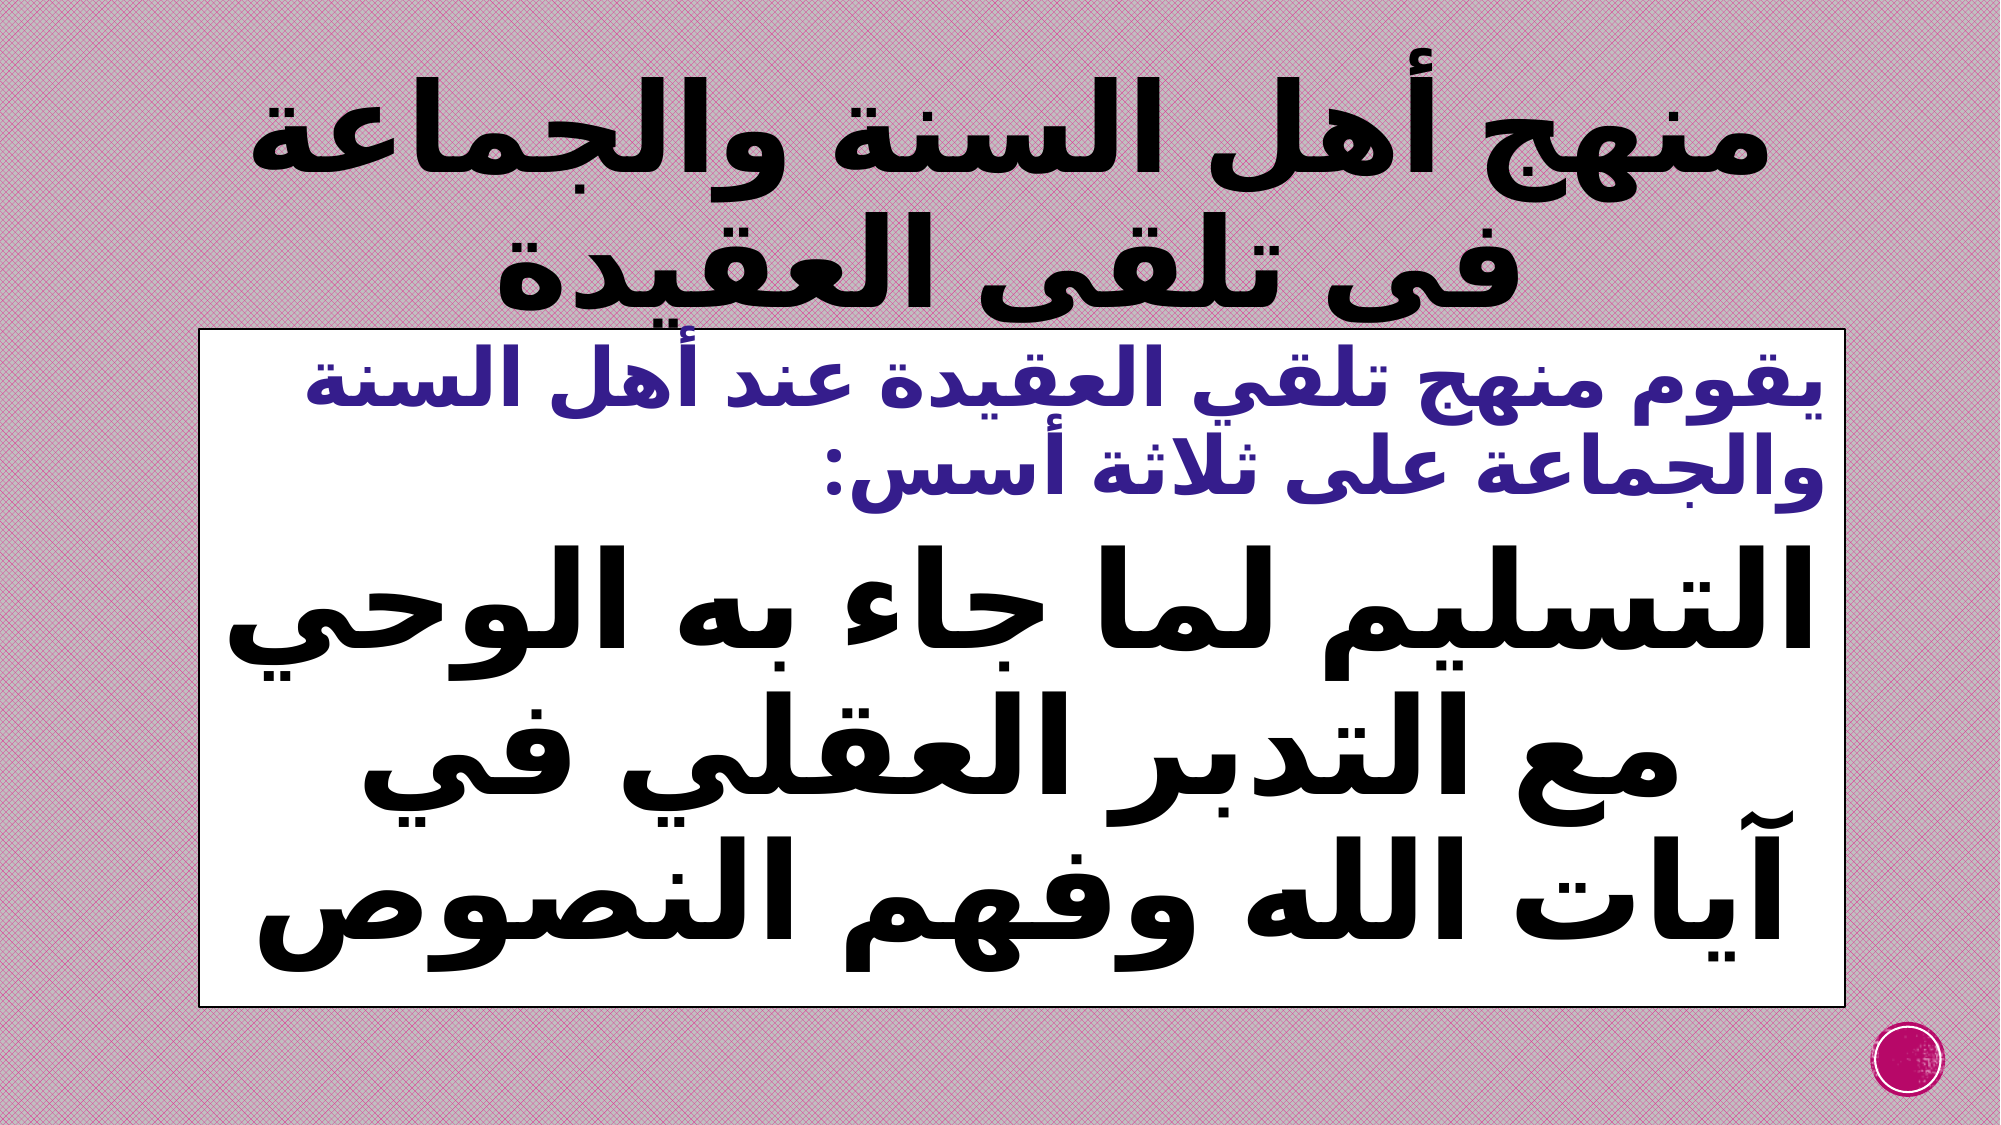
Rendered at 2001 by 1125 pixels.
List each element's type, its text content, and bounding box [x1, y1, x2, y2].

title منهج أهل السنة والجماعة في تلقي العقيدة [118, 44, 1906, 356]
list يقوم منهج تلقي العقيدة عند أهل السنة والجماعة على ثلاثة أسس: التسليم لما جاء به الوحي مع التدبر العقلي في آيات الله وفهم النصوص [198, 328, 1846, 1008]
